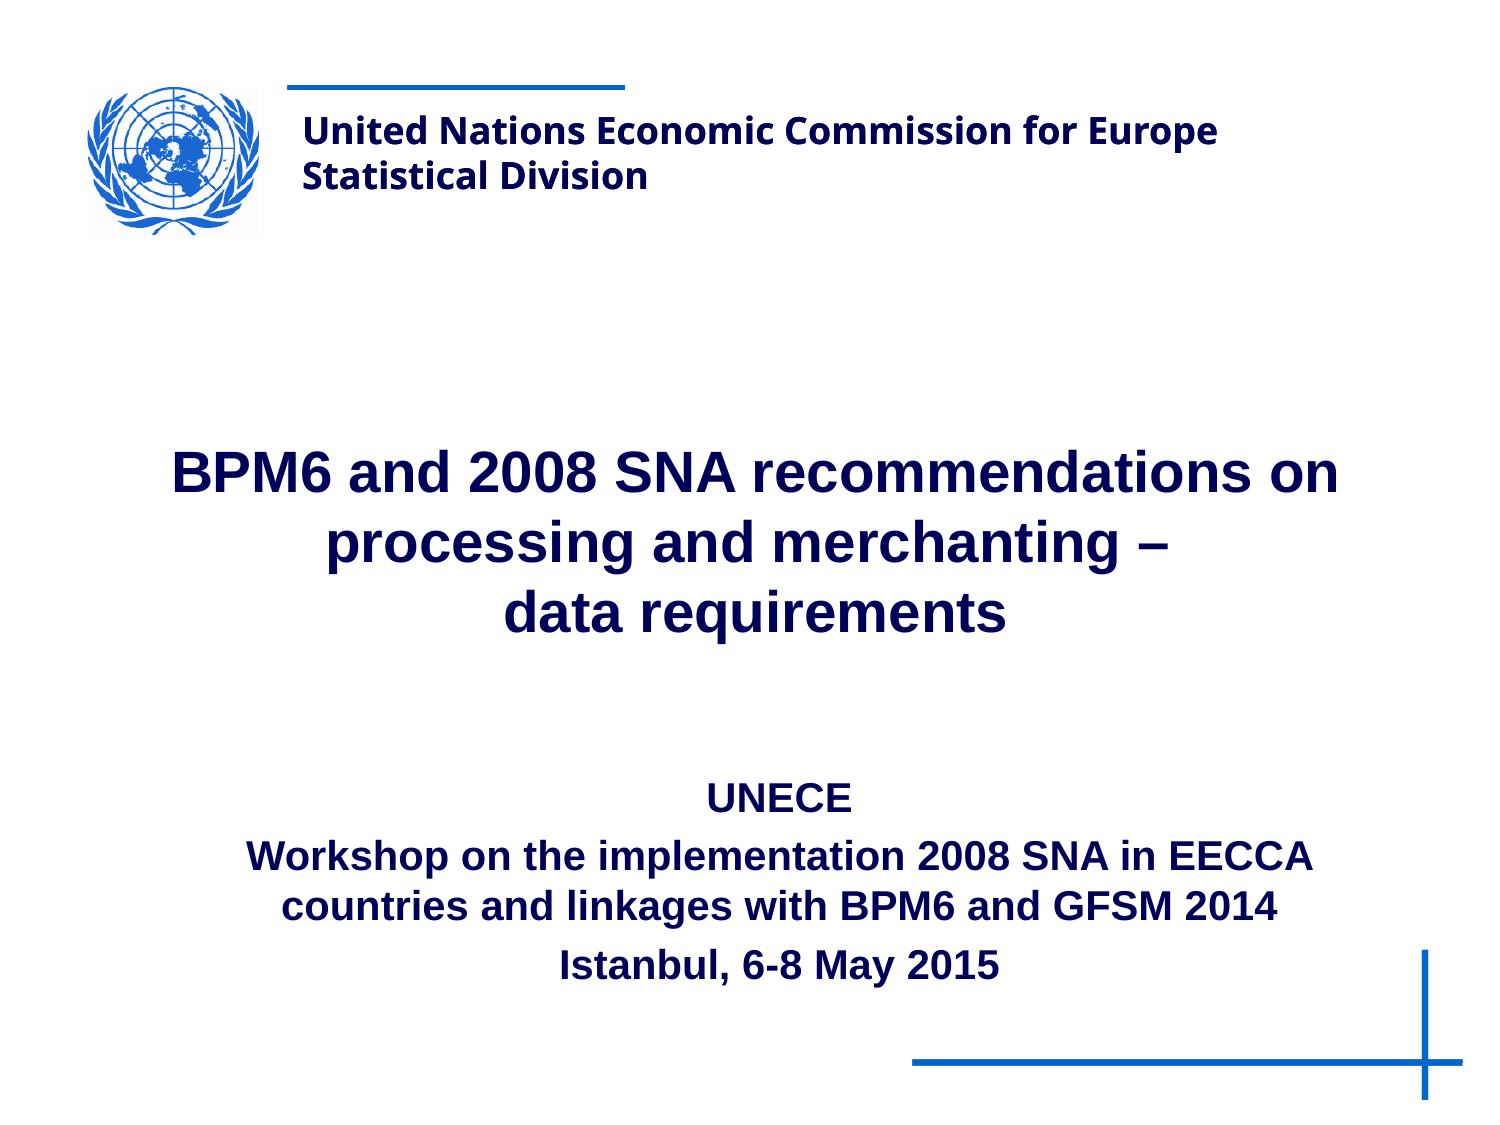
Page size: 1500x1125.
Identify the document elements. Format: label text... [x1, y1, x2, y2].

title BPM6 and 2008 SNA recommendations on processing and merchanting – data requirements [87, 375, 1425, 705]
picture [87, 87, 259, 238]
subtitle UNECE Workshop on the implementation 2008 SNA in EECCA countries and linkages with BPM6 and GFSM 2014 Istanbul, 6-8 May 2015 [194, 763, 1365, 1012]
